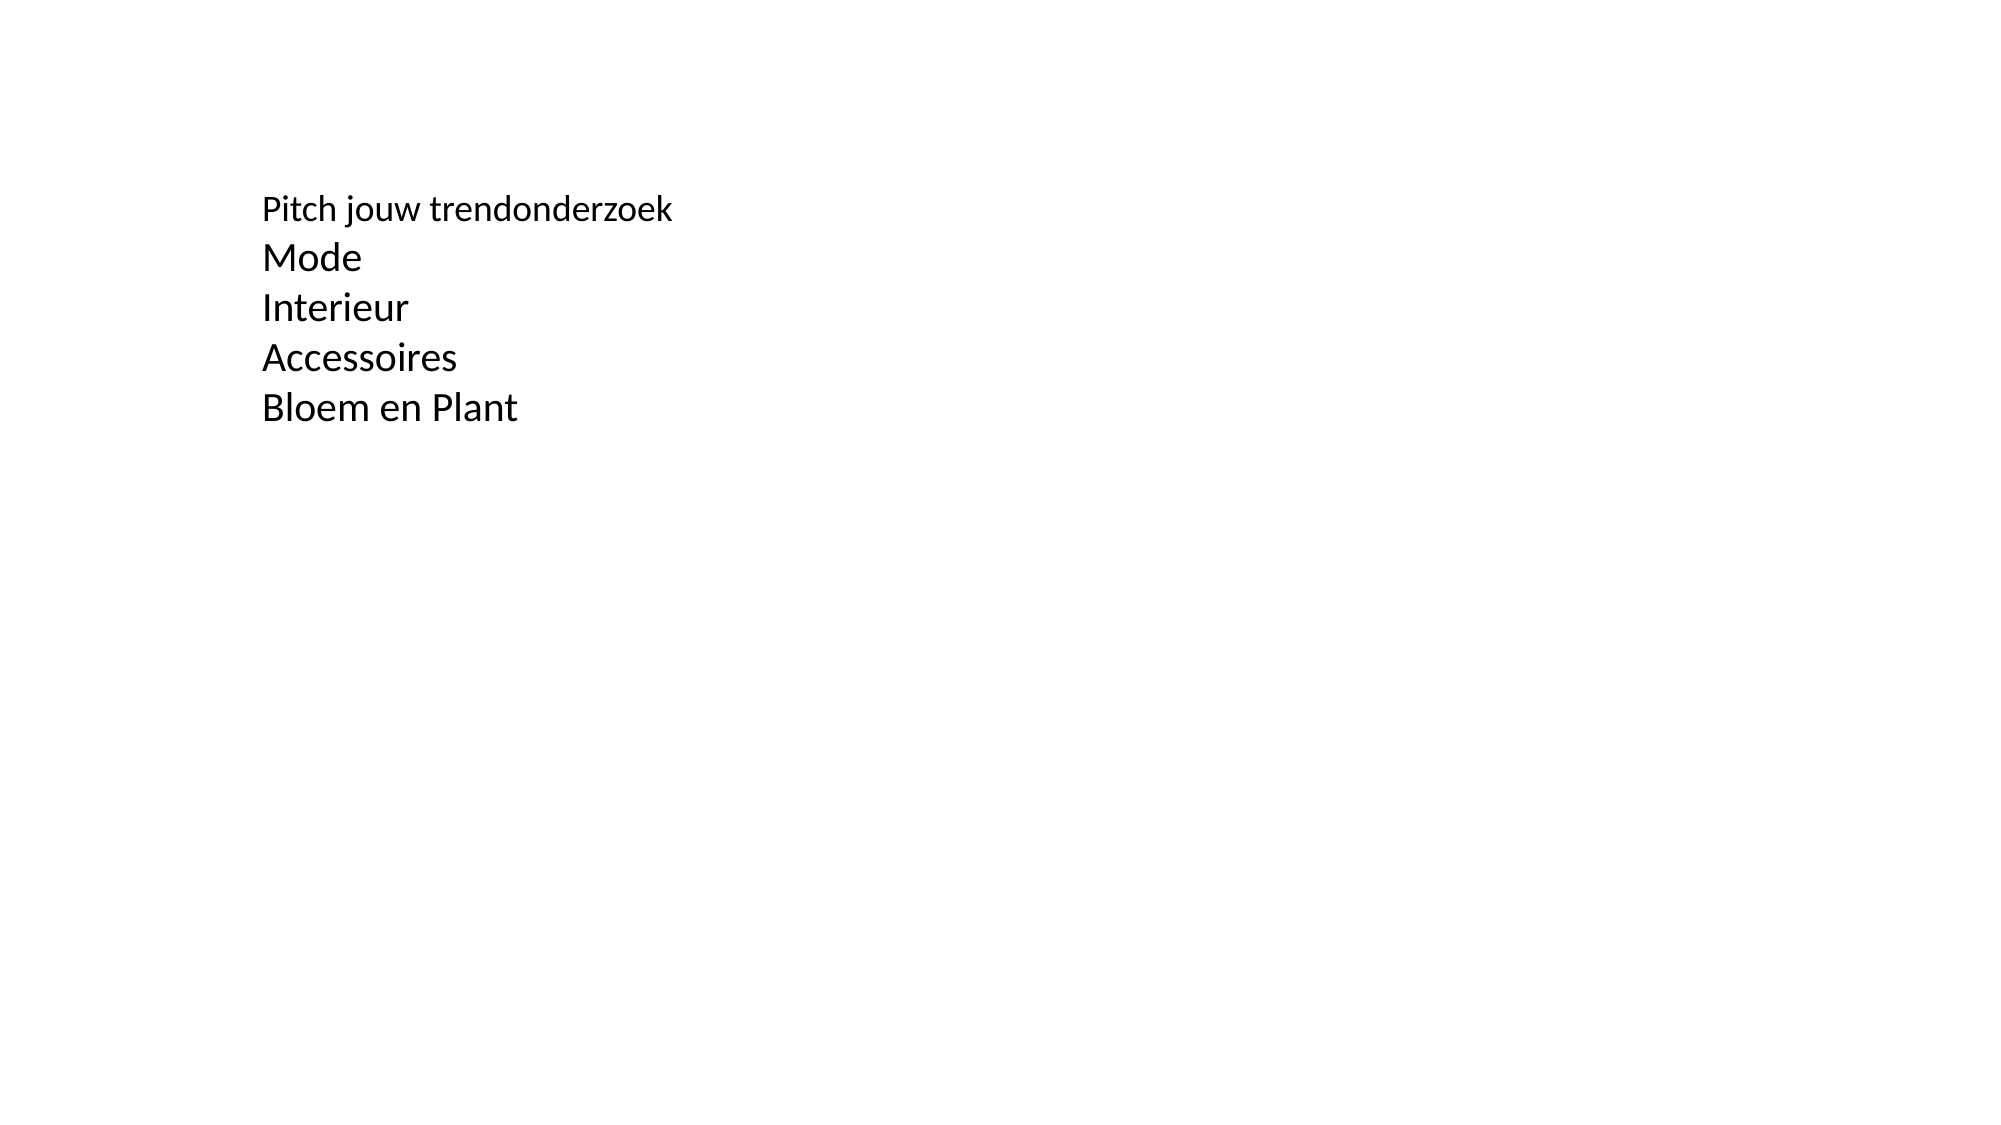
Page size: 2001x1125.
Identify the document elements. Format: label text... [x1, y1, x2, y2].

text_box Pitch jouw trendonderzoek Mode Interieur Accessoires Bloem en Plant [172, 176, 697, 482]
